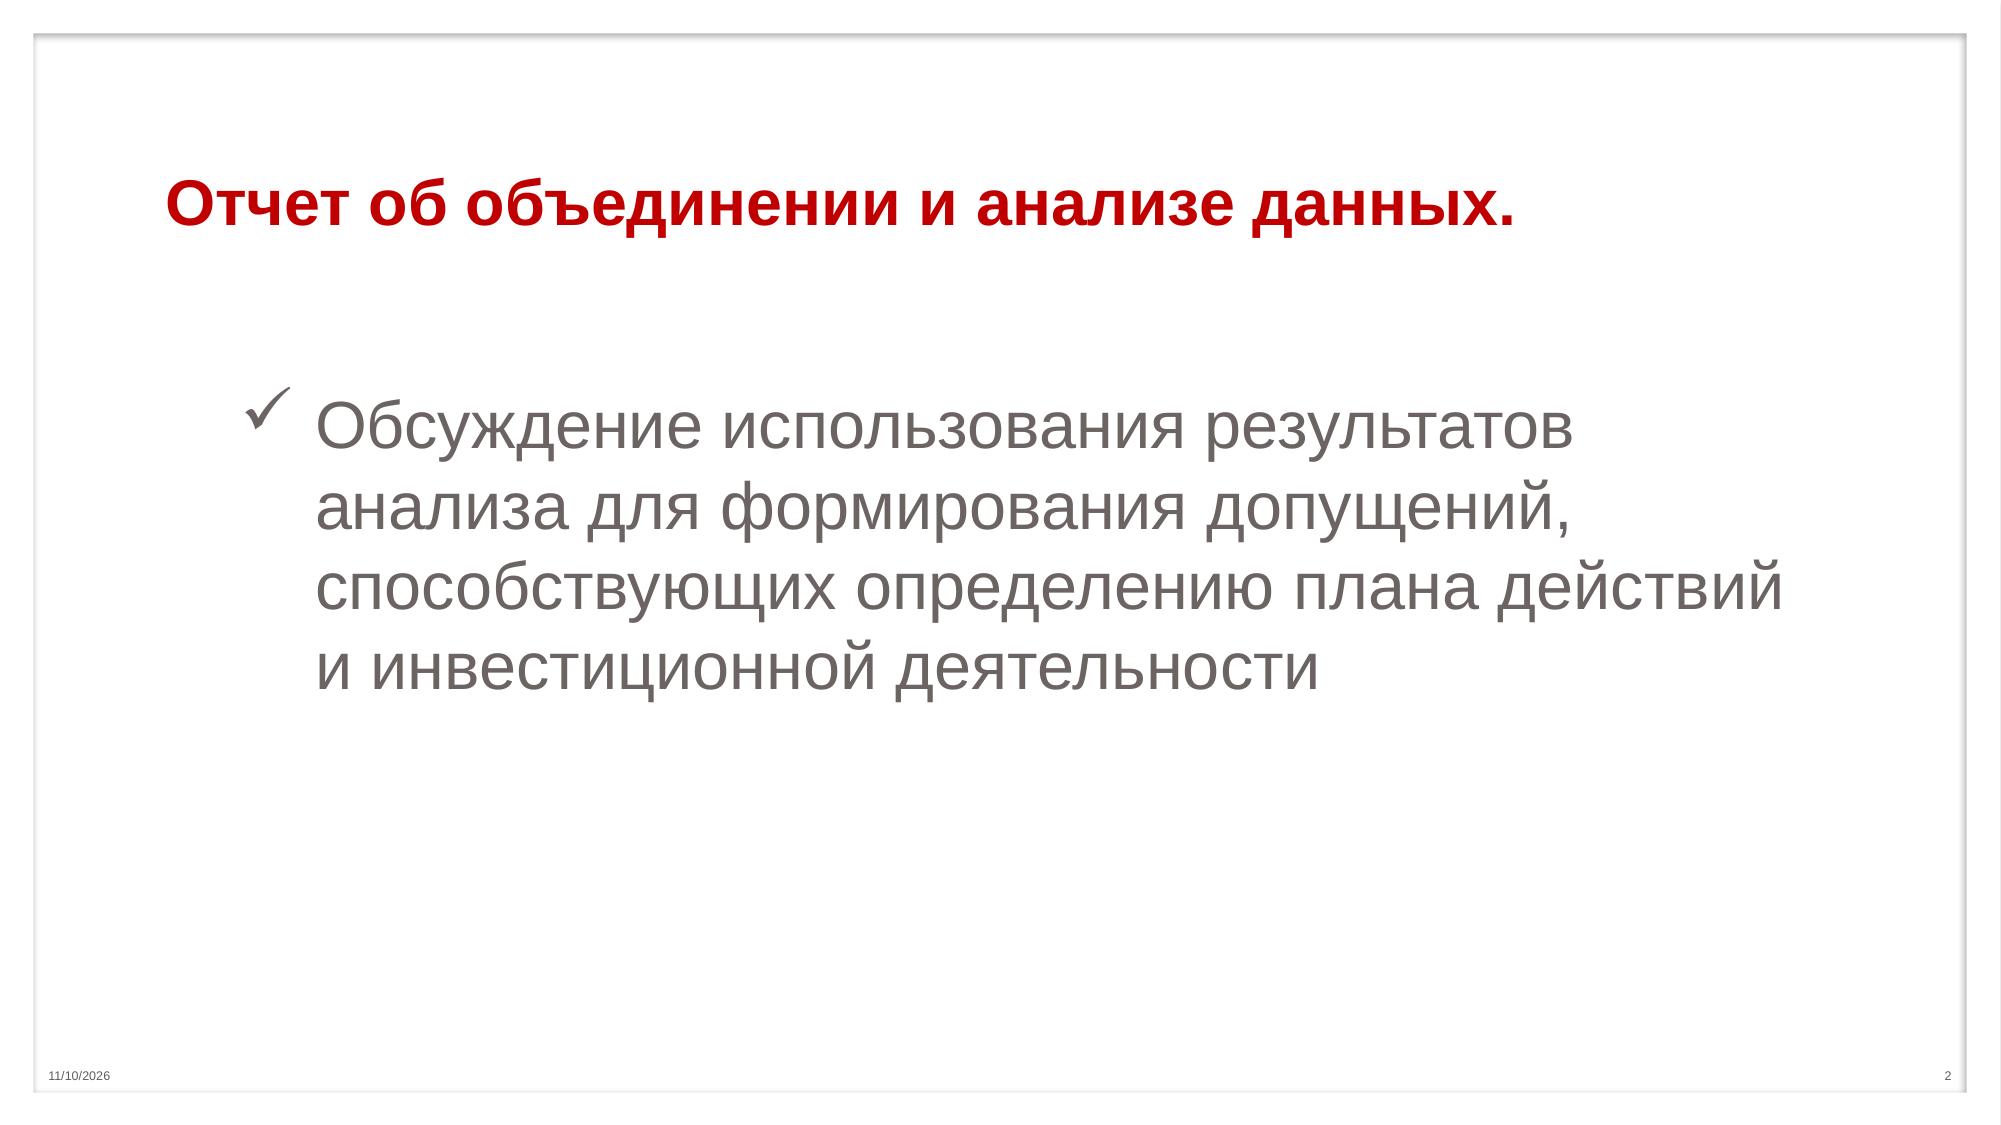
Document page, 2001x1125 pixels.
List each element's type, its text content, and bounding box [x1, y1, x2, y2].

slide_number 2 [1500, 1060, 1967, 1091]
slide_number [33, 1060, 500, 1091]
title Отчет об объединении и анализе данных. [150, 153, 1851, 246]
list Обсуждение использования результатов анализа для формирования допущений, способствующих определению плана действий и инвестиционной деятельности [150, 281, 1850, 976]
